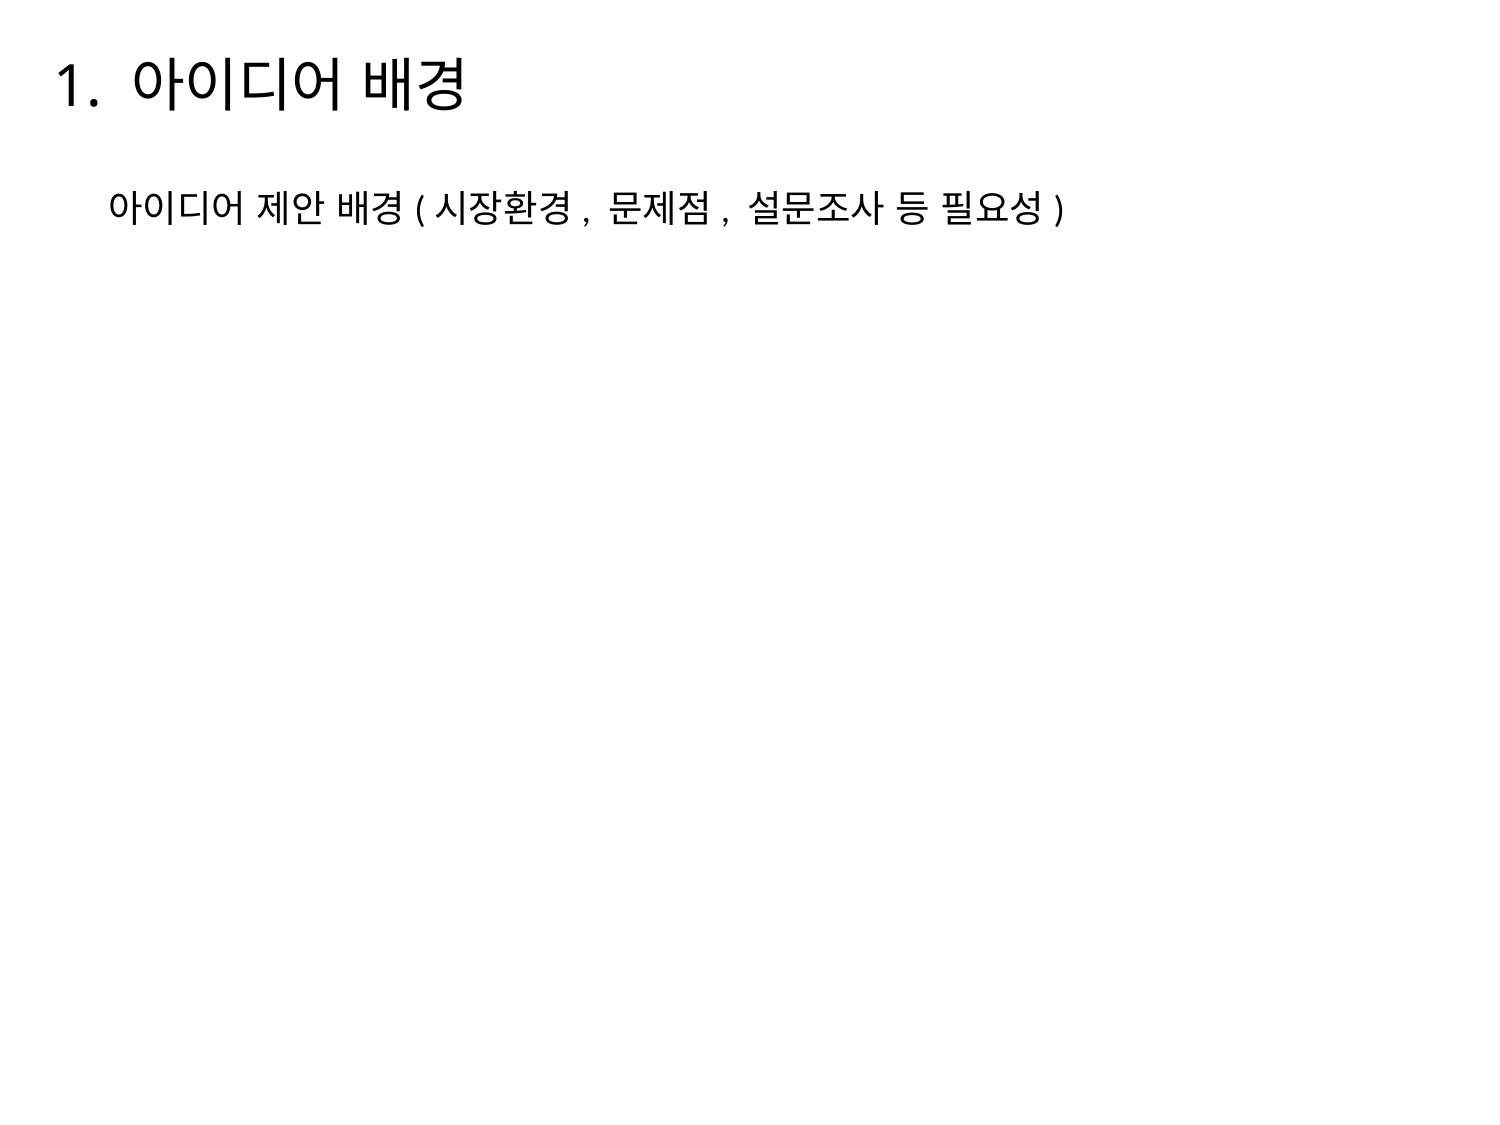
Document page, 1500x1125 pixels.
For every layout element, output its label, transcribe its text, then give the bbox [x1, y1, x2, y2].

text_box 아이디어 제안 배경(시장환경, 문제점, 설문조사 등 필요성) [93, 177, 1089, 238]
title 1. 아이디어 배경 [38, 50, 1453, 126]
